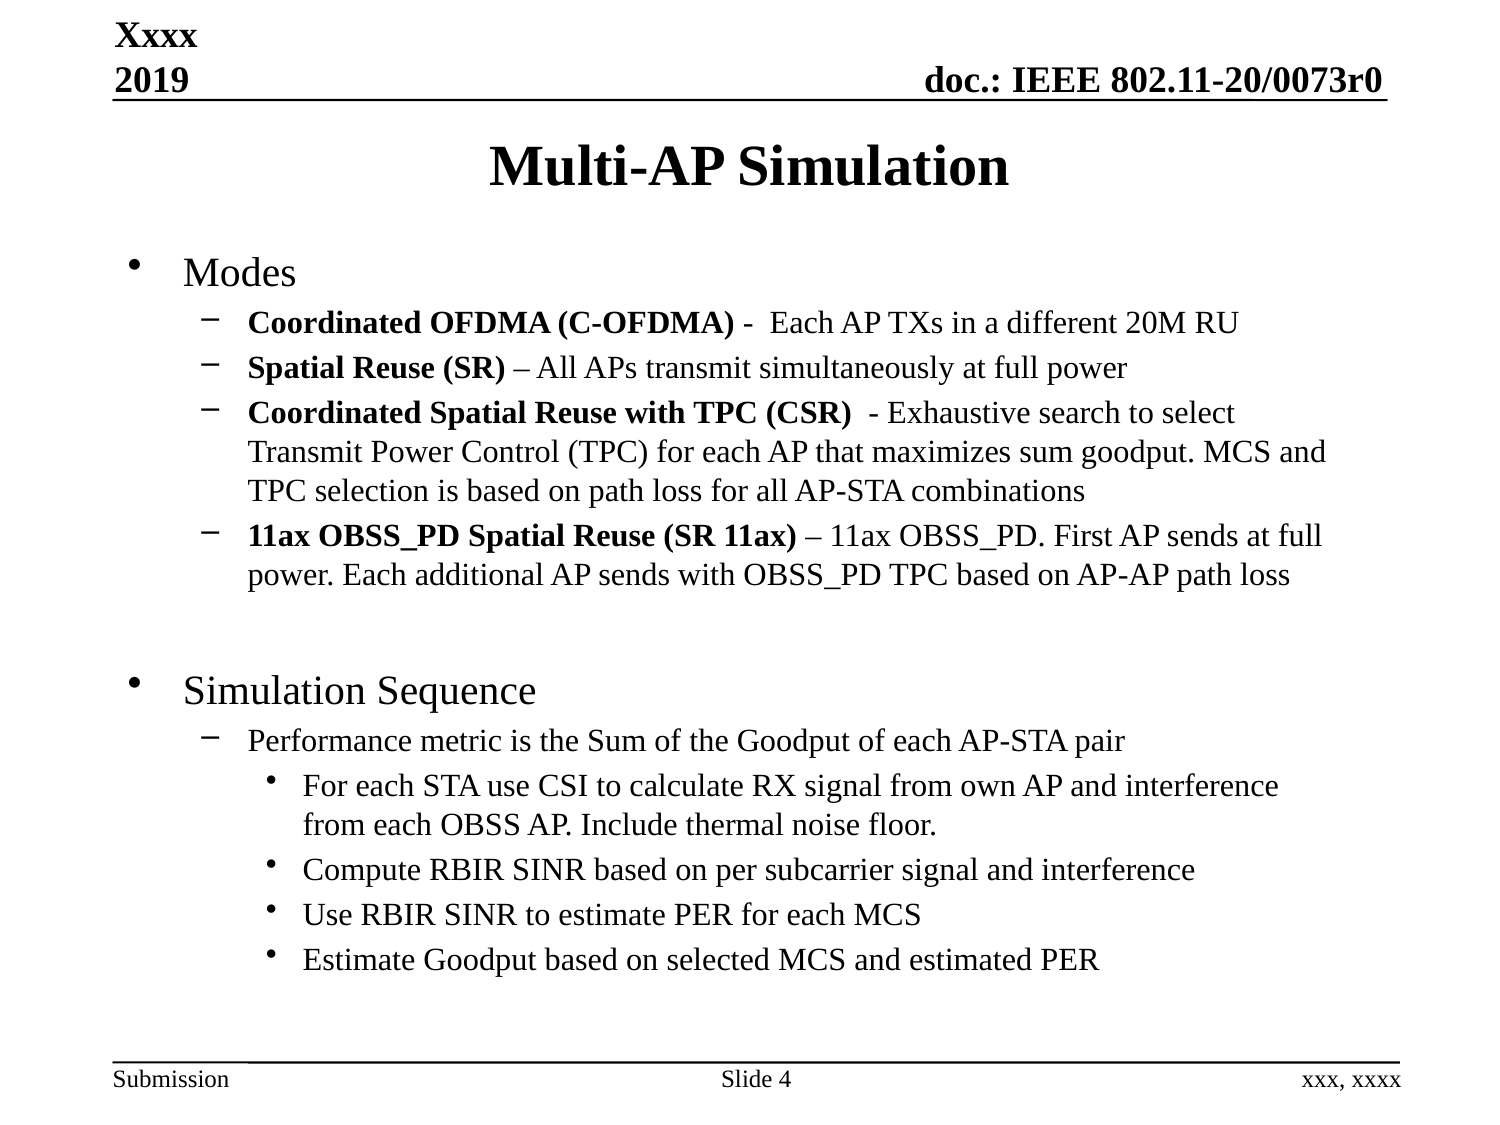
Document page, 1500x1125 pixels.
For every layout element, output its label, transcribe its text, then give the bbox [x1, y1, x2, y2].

footer xxx, xxxx [1300, 1061, 1402, 1093]
slide_number Xxxx 2019 [114, 54, 269, 101]
slide_number Slide 4 [712, 1061, 801, 1093]
list Modes Coordinated OFDMA (C-OFDMA) - Each AP TXs in a different 20M RU Spatial Reuse (SR) – All APs transmit simultaneously at full power Coordinated Spatial Reuse with TPC (CSR) - Exhaustive search to select Transmit Power Control (TPC) for each AP that maximizes sum goodput. MCS and TPC selection is based on path loss for all AP-STA combinations 11ax OBSS_PD Spatial Reuse (SR 11ax) – 11ax OBSS_PD. First AP sends at full power. Each additional AP sends with OBSS_PD TPC based on AP-AP path loss Simulation Sequence Performance metric is the Sum of the Goodput of each AP-STA pair For each STA use CSI to calculate RX signal from own AP and interference from each OBSS AP. Include thermal noise floor. Compute RBIR SINR based on per subcarrier signal and interference Use RBIR SINR to estimate PER for each MCS Estimate Goodput based on selected MCS and estimated PER [112, 237, 1351, 1001]
title Multi-AP Simulation [112, 112, 1388, 213]
